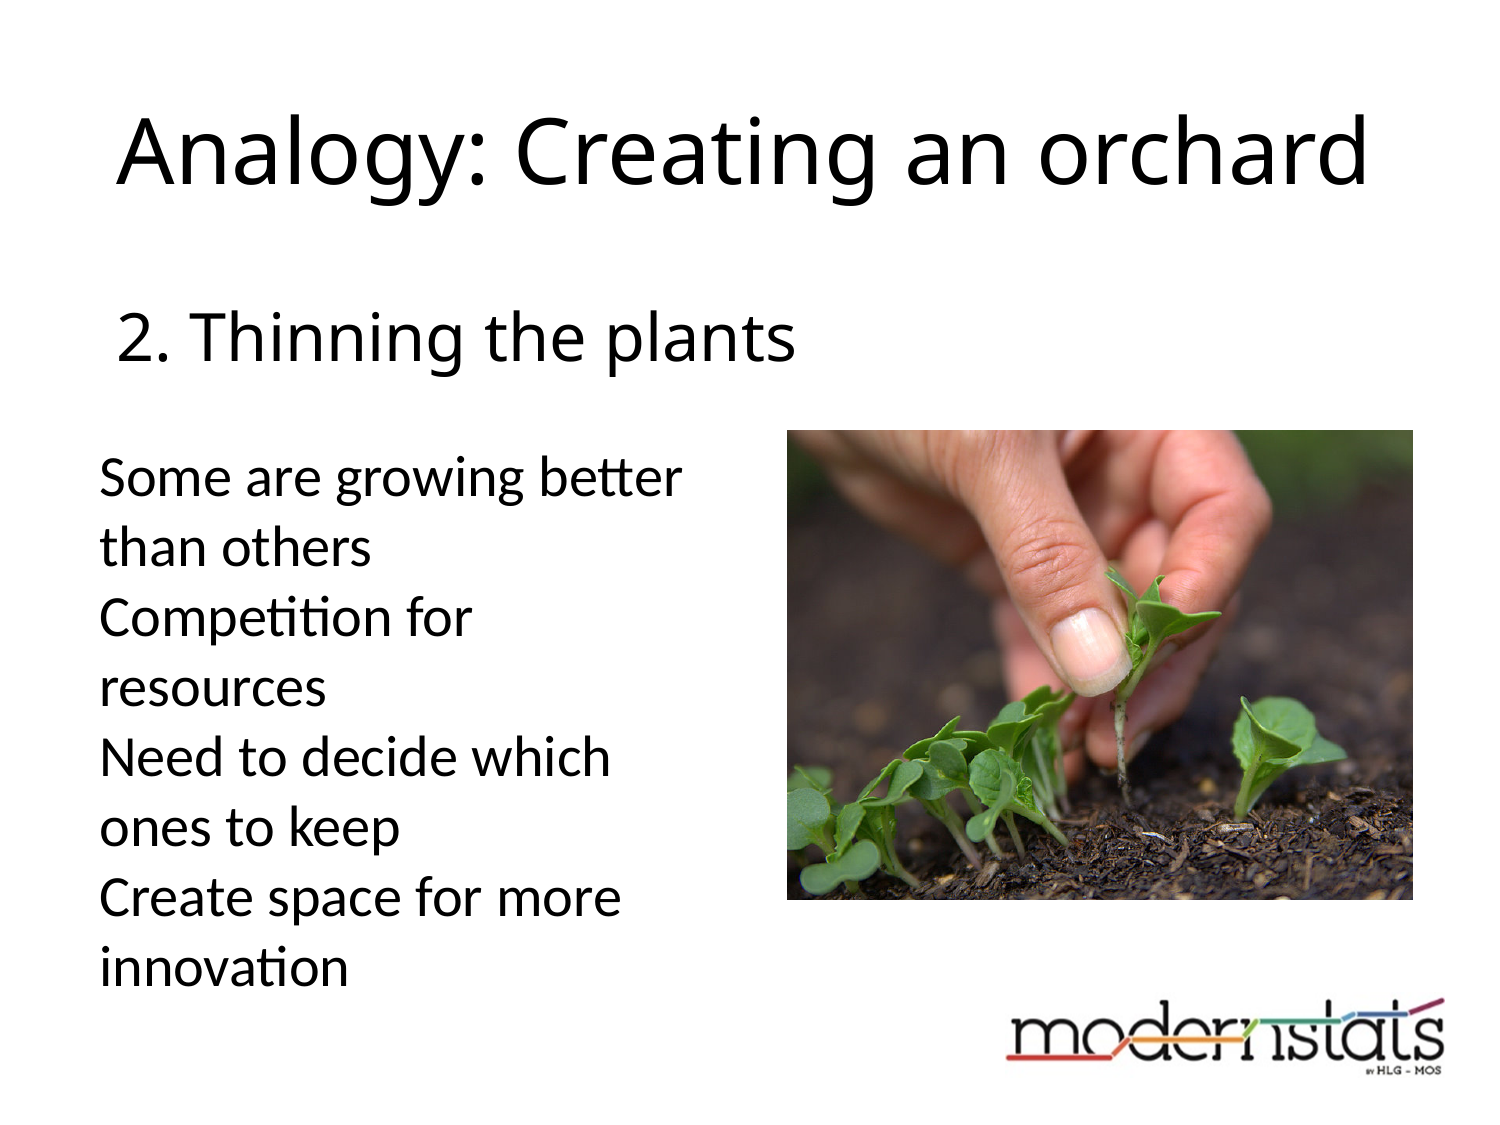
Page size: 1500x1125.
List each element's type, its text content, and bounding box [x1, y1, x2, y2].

picture [787, 430, 1413, 900]
picture [1005, 992, 1445, 1078]
text_box Some are growing better than others Competition for resources Need to decide which ones to keep Create space for more innovation [84, 430, 715, 1076]
title Analogy: Creating an orchard 2. Thinning the plants [101, 50, 1396, 431]
